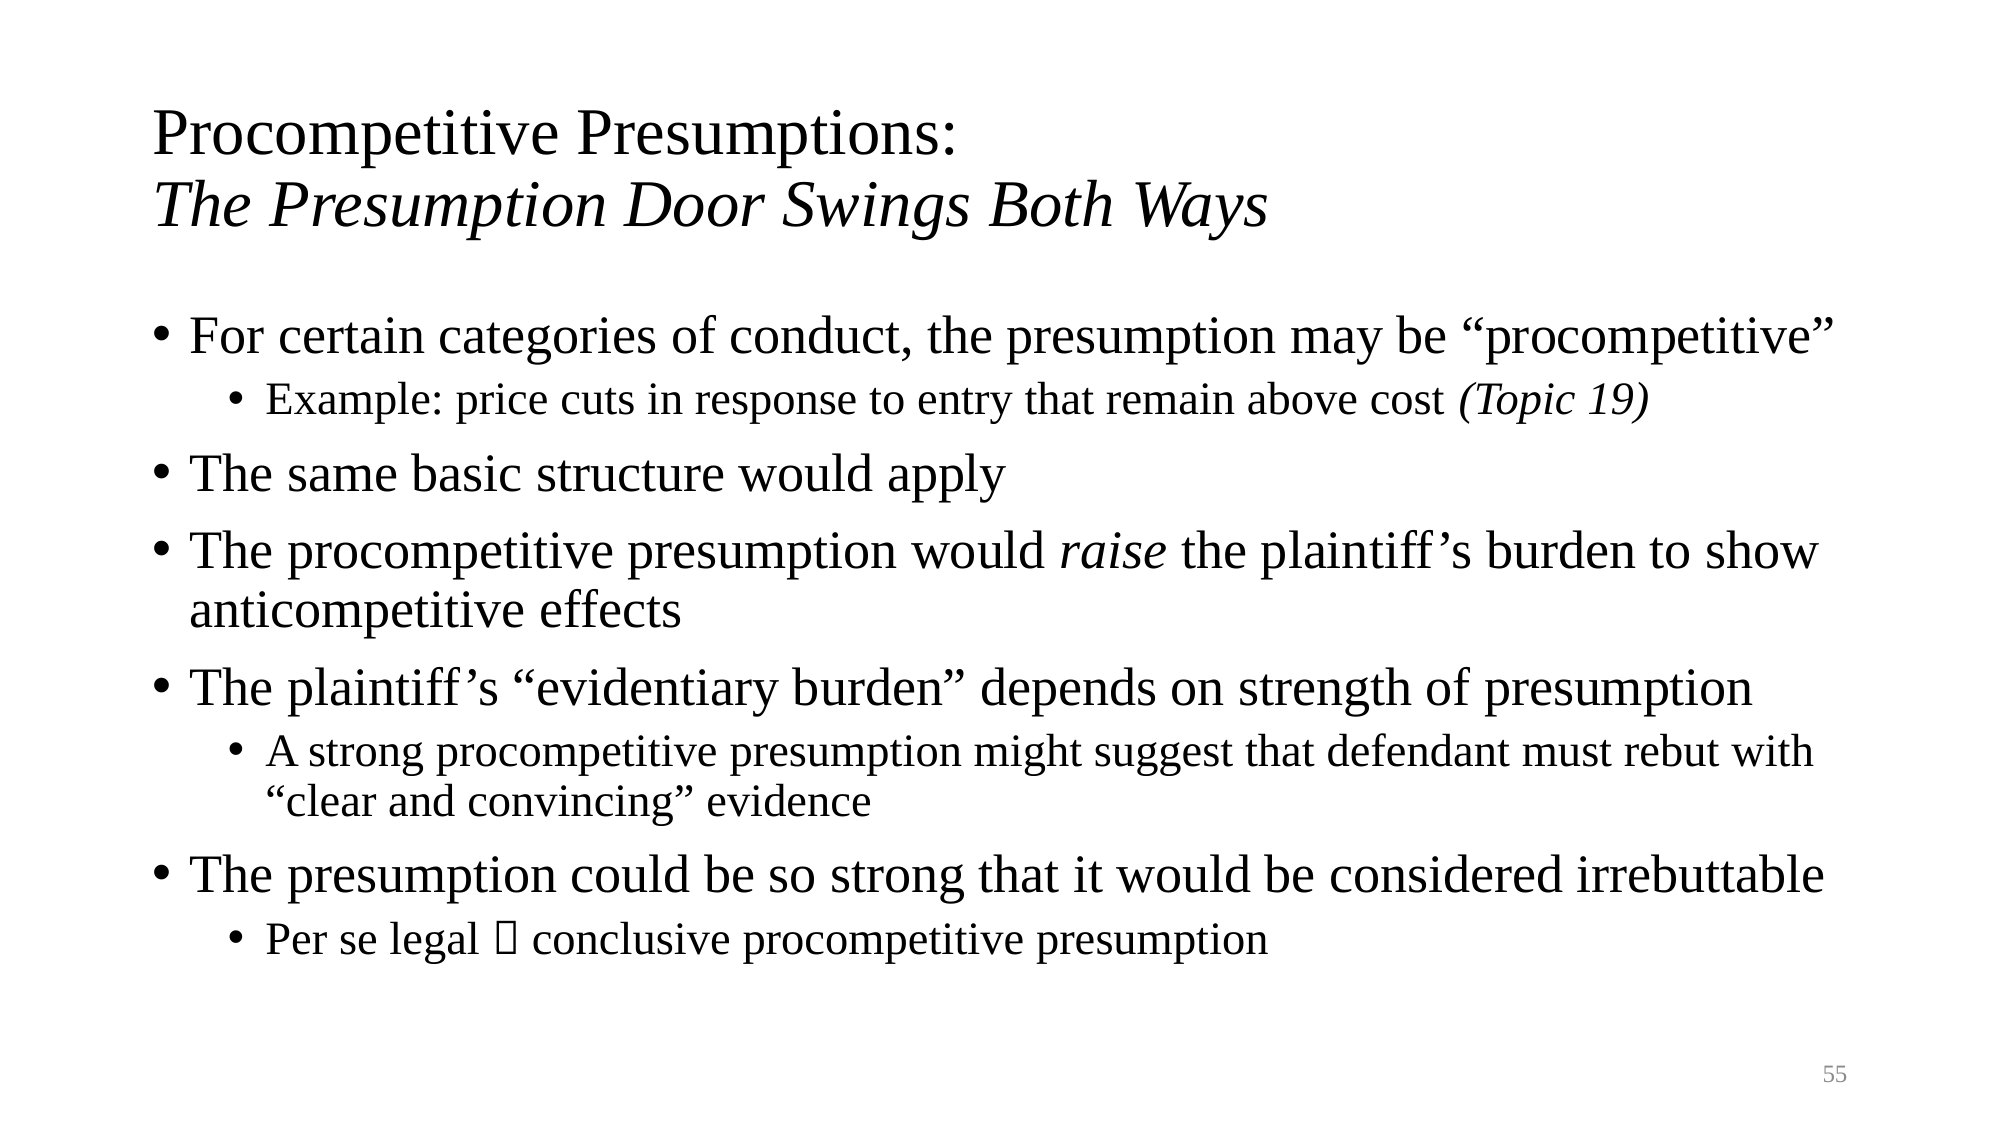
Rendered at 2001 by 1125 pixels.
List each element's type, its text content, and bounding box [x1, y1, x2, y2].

slide_number 55 [1412, 1042, 1863, 1103]
list For certain categories of conduct, the presumption may be “procompetitive” Example: price cuts in response to entry that remain above cost (Topic 19) The same basic structure would apply The procompetitive presumption would raise the plaintiff’s burden to show anticompetitive effects The plaintiff’s “evidentiary burden” depends on strength of presumption A strong procompetitive presumption might suggest that defendant must rebut with “clear and convincing” evidence The presumption could be so strong that it would be considered irrebuttable Per se legal  conclusive procompetitive presumption [137, 299, 1863, 1014]
title Procompetitive Presumptions: The Presumption Door Swings Both Ways [137, 59, 1863, 278]
